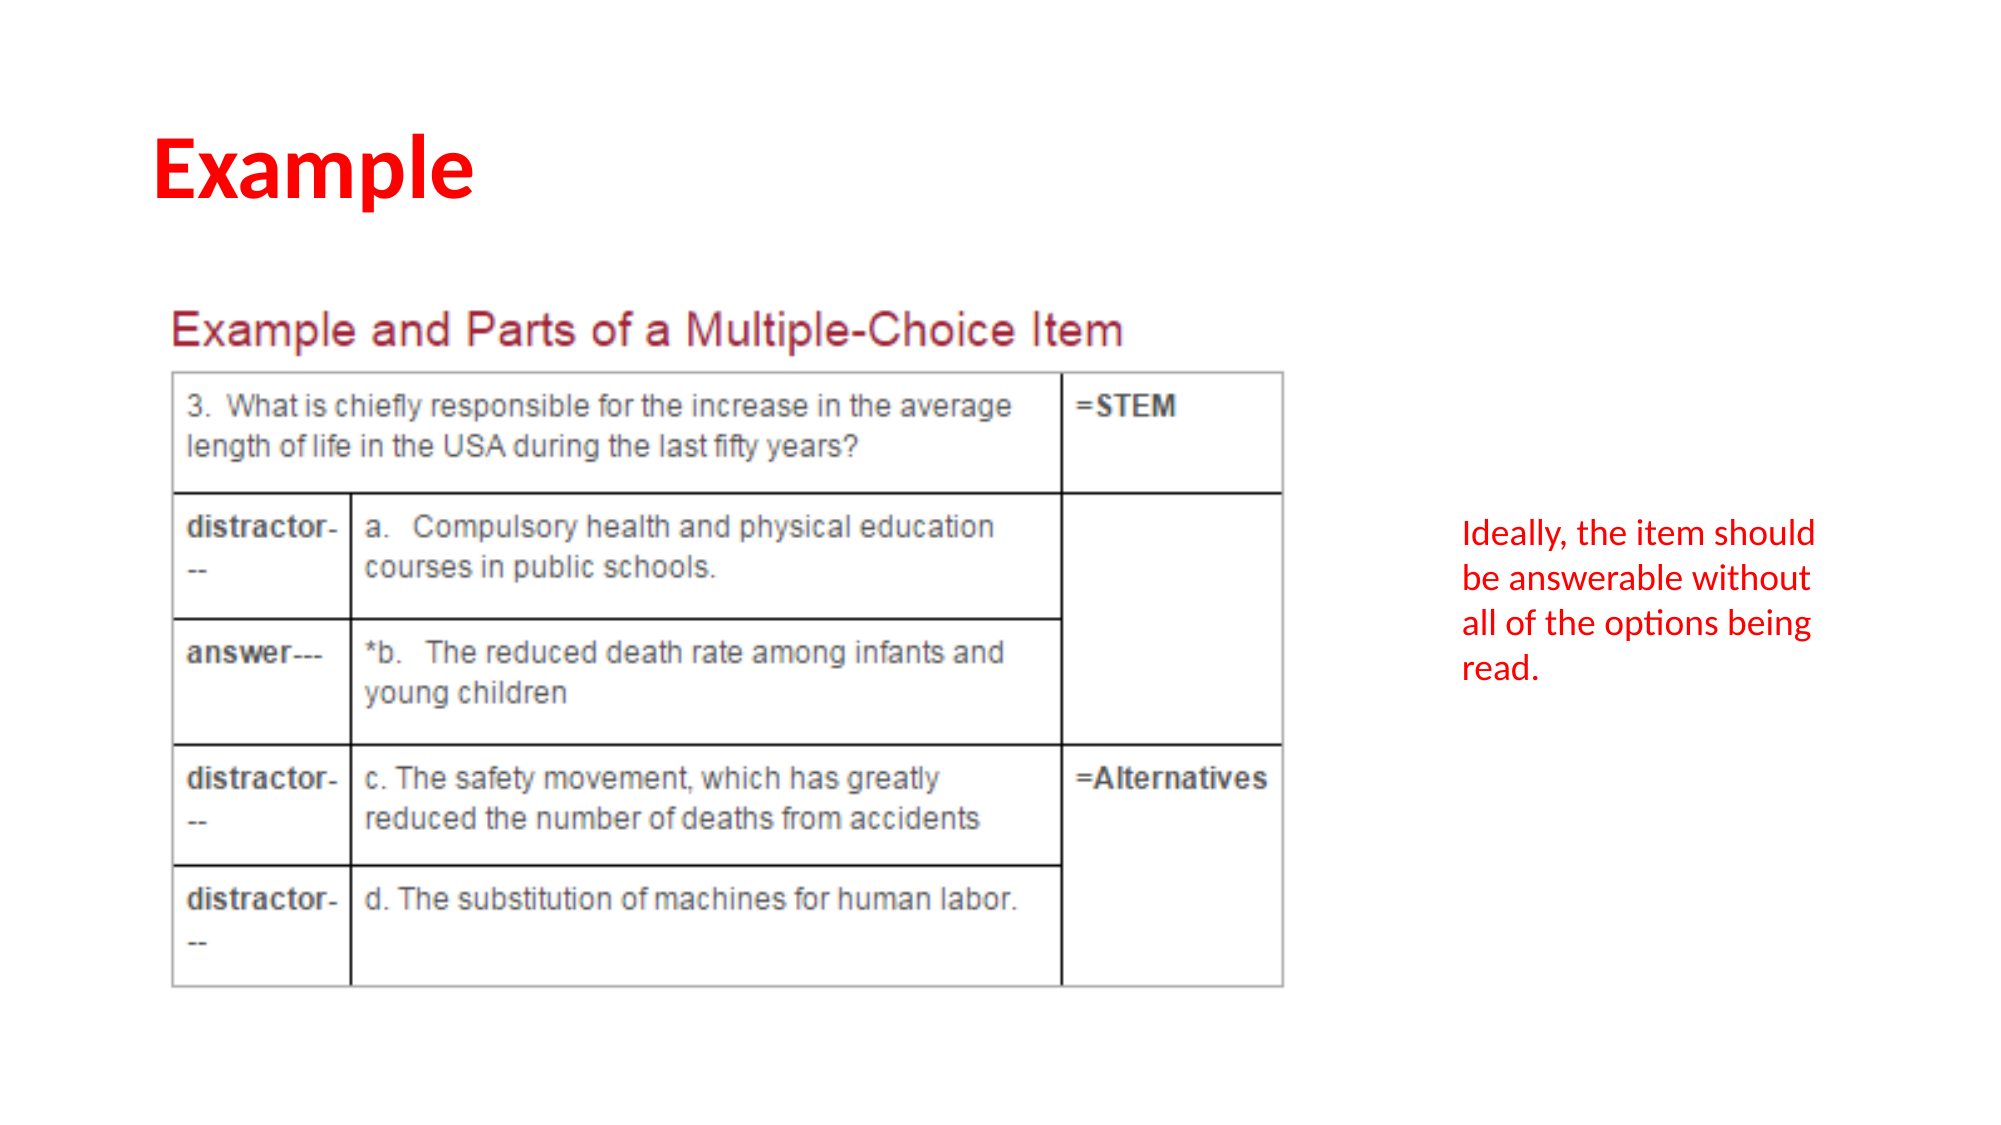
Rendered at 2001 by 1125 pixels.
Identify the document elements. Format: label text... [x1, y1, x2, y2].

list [152, 294, 1321, 1011]
title Example [137, 59, 1863, 278]
text_box Ideally, the item should be answerable without all of the options being read. [1446, 500, 1863, 698]
